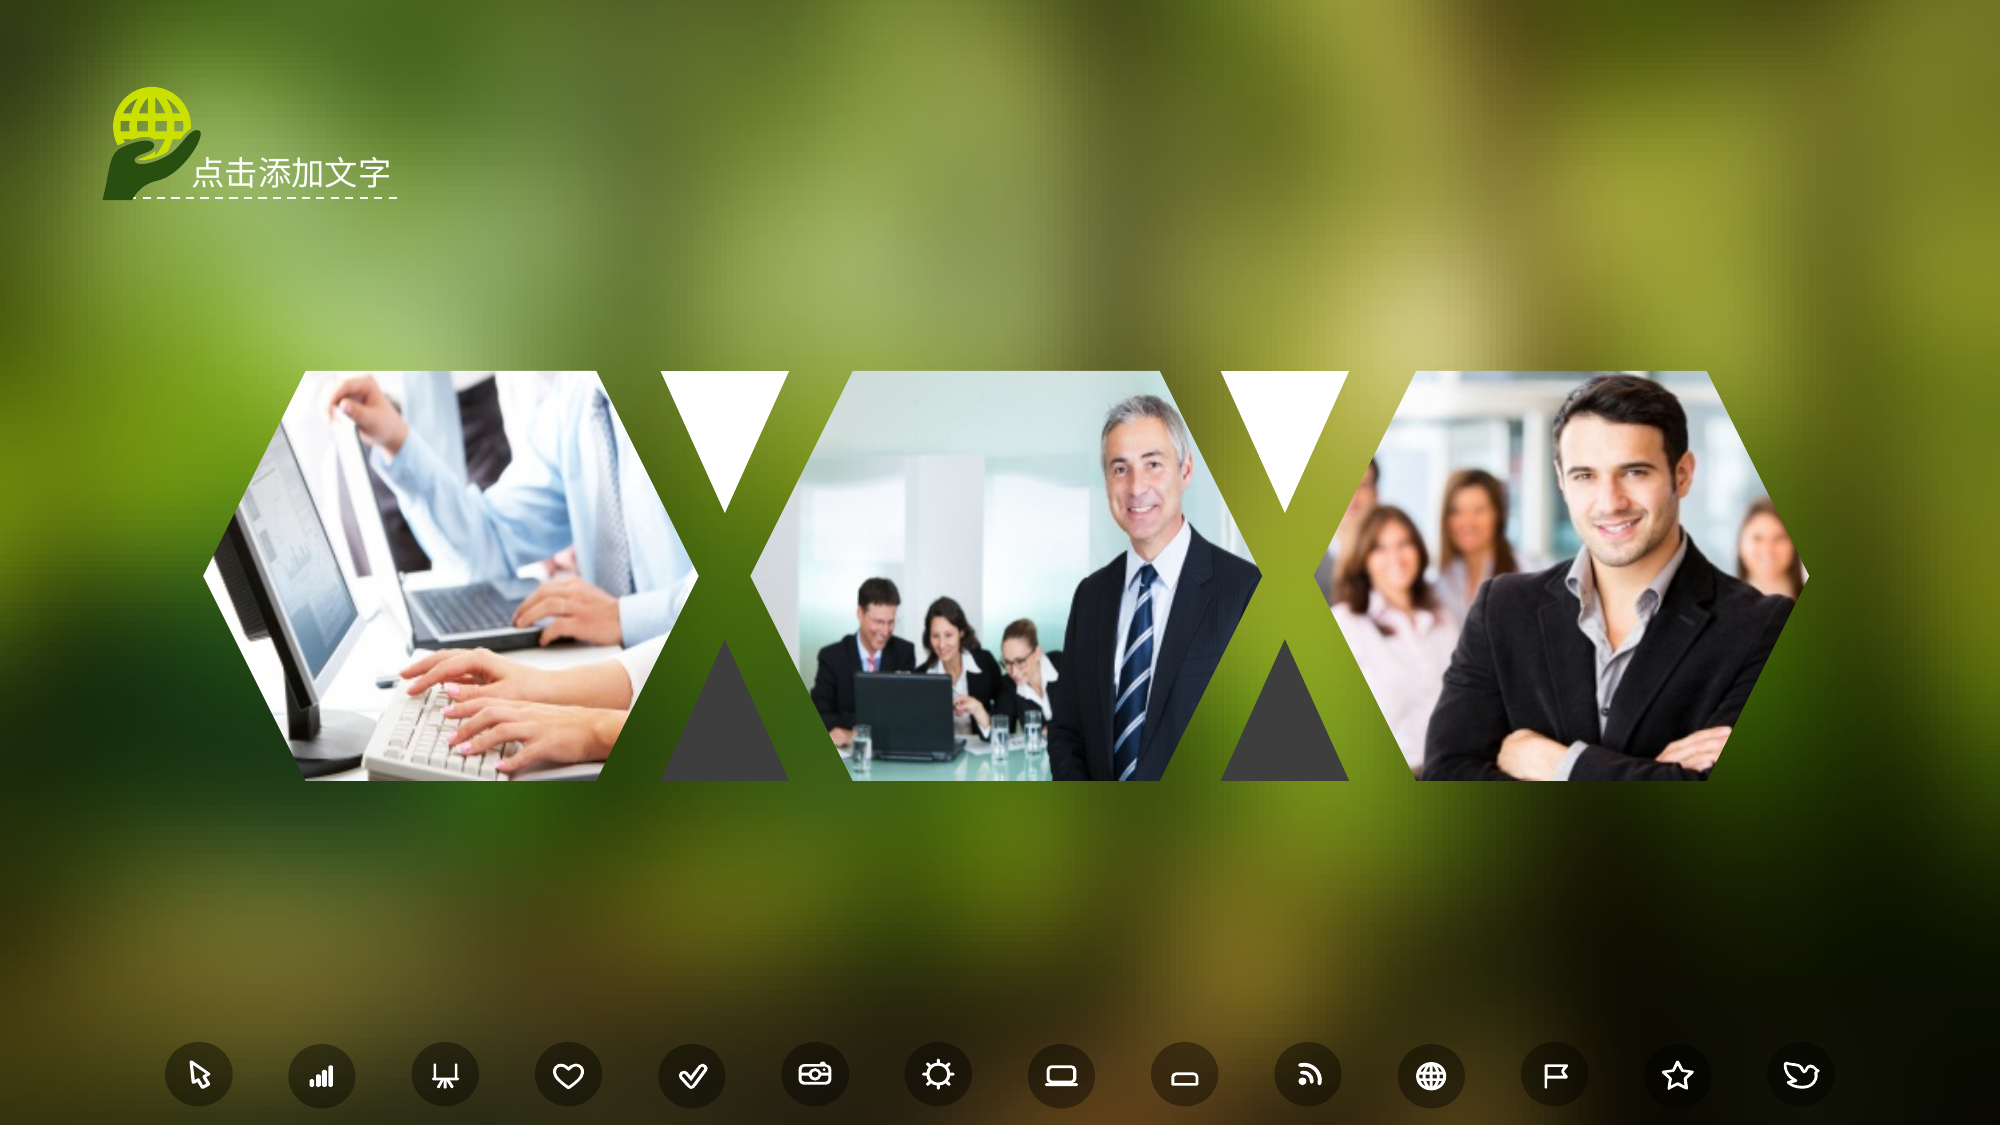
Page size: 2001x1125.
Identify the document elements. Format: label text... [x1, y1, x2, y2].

picture [0, 0, 2000, 1125]
text_box 点击添加文字 [202, 144, 435, 199]
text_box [203, 370, 1810, 781]
